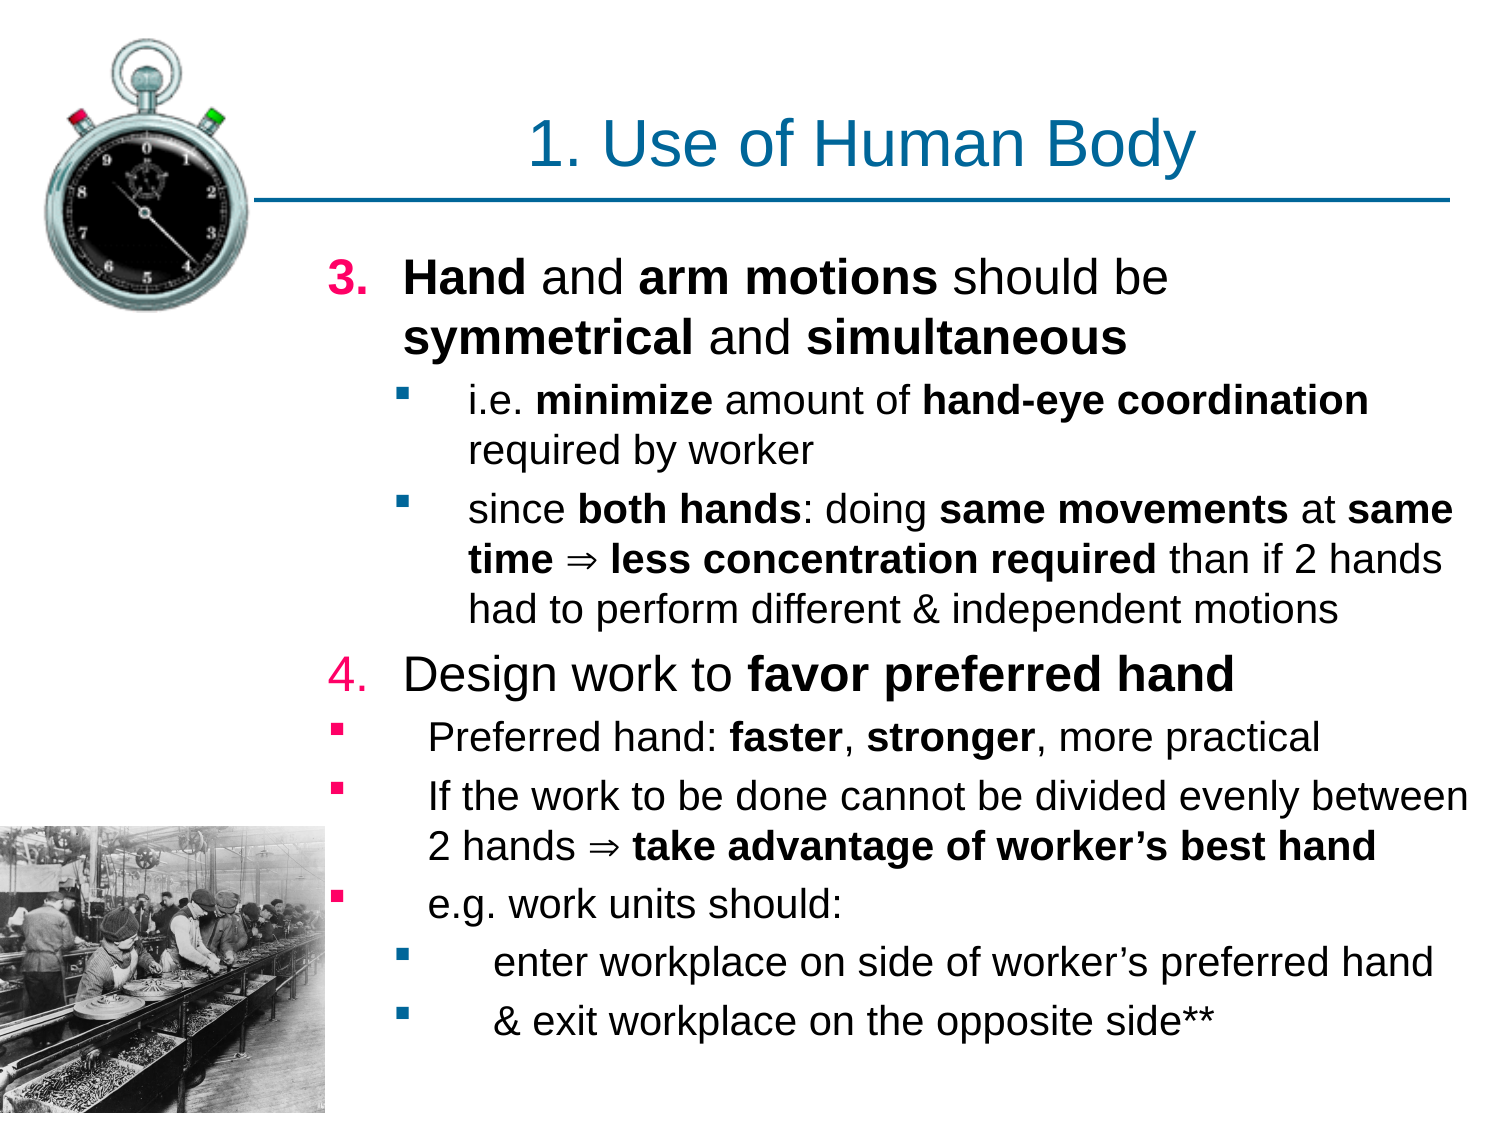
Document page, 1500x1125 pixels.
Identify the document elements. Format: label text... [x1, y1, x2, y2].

picture [37, 37, 254, 313]
list Hand and arm motions should be symmetrical and simultaneous i.e. minimize amount of hand-eye coordination required by worker since both hands: doing same movements at same time  less concentration required than if 2 hands had to perform different & independent motions Design work to favor preferred hand Preferred hand: faster, stronger, more practical If the work to be done cannot be divided evenly between 2 hands  take advantage of worker’s best hand e.g. work units should: enter workplace on side of worker’s preferred hand & exit workplace on the opposite side** [312, 237, 1488, 1088]
title 1. Use of Human Body [275, 37, 1450, 188]
picture [0, 825, 326, 1113]
